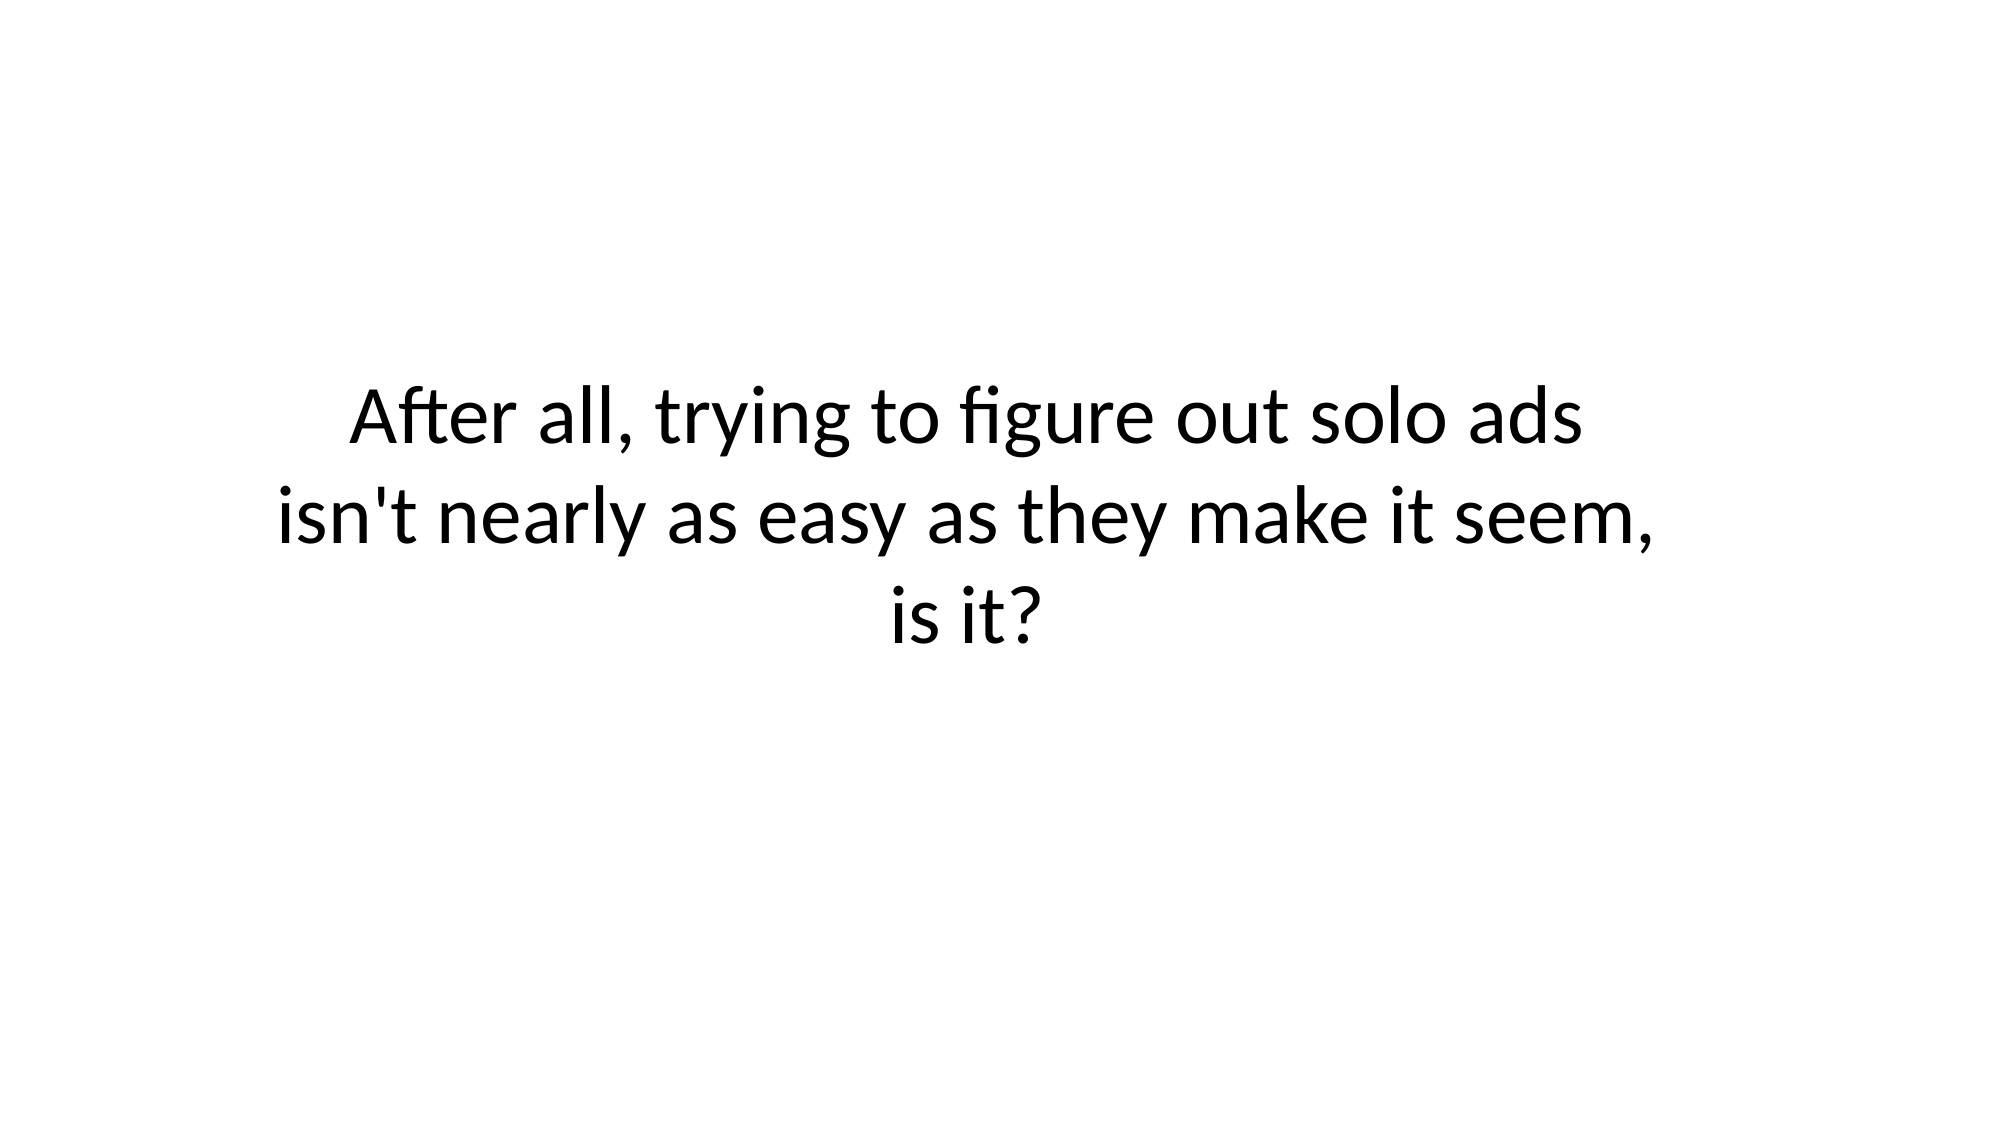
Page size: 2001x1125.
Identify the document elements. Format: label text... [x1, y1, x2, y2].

text_box After all, trying to figure out solo ads isn't nearly as easy as they make it seem, is it? [261, 352, 1674, 668]
